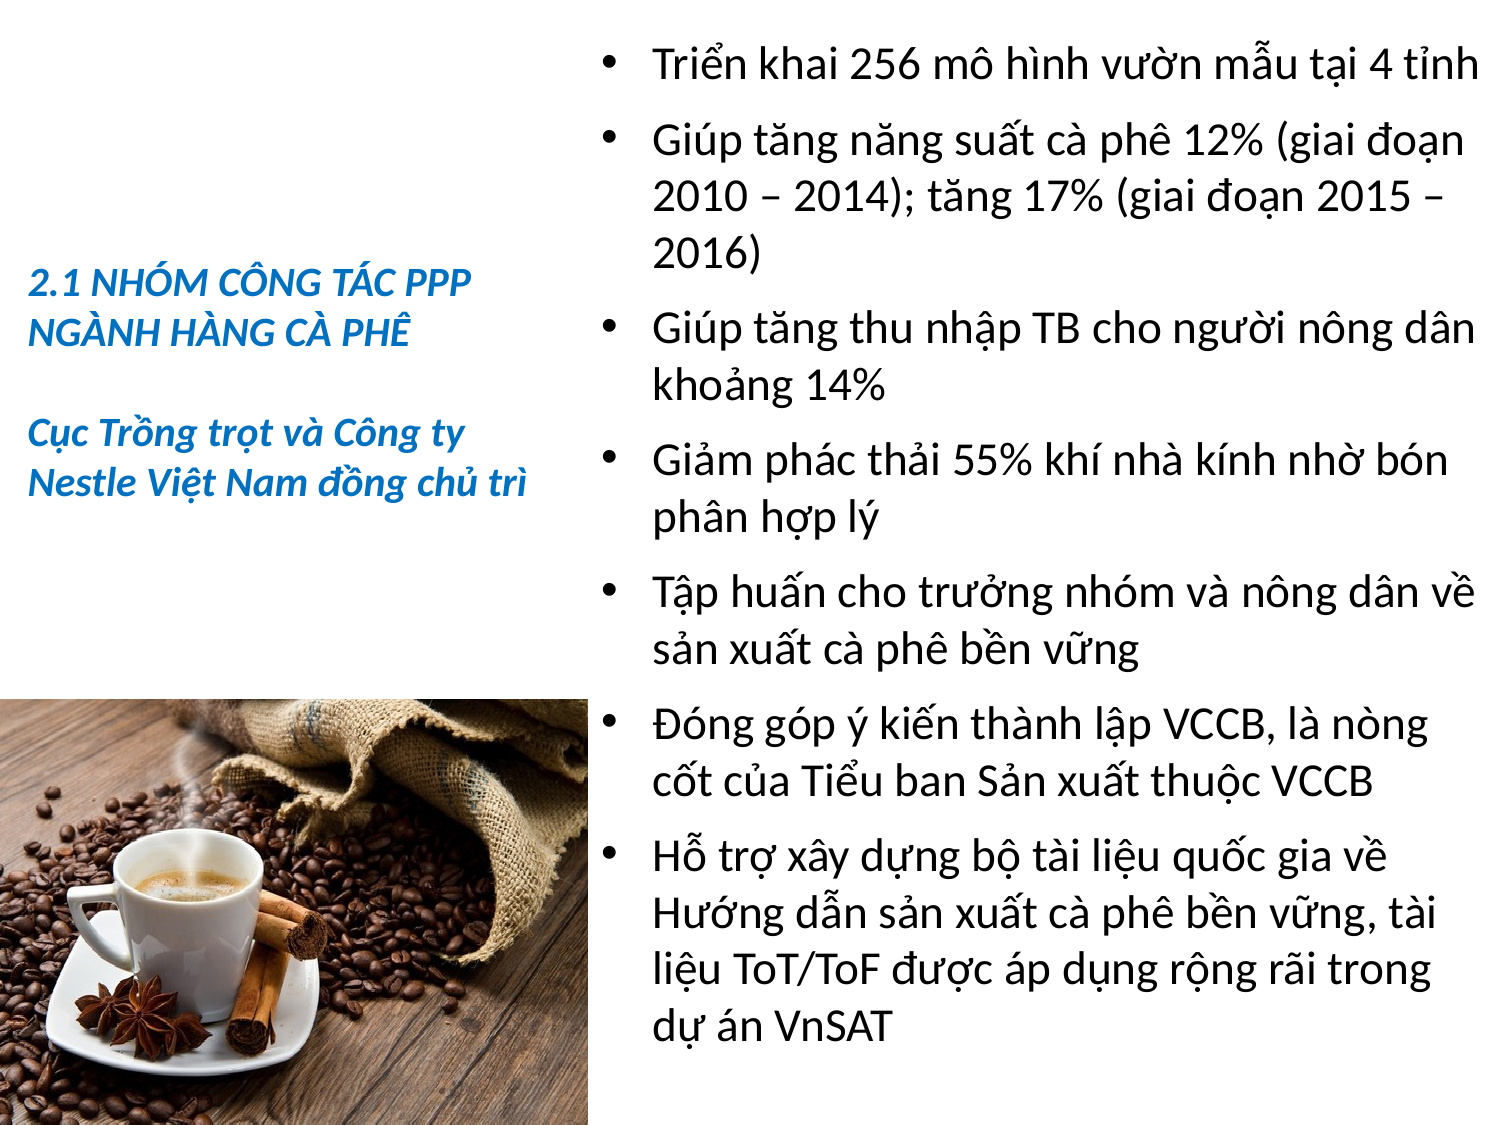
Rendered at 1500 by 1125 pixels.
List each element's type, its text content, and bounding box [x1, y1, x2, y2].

list Triển khai 256 mô hình vườn mẫu tại 4 tỉnh Giúp tăng năng suất cà phê 12% (giai đoạn 2010 – 2014); tăng 17% (giai đoạn 2015 – 2016) Giúp tăng thu nhập TB cho người nông dân khoảng 14% Giảm phác thải 55% khí nhà kính nhờ bón phân hợp lý Tập huấn cho trưởng nhóm và nông dân về sản xuất cà phê bền vững Đóng góp ý kiến thành lập VCCB, là nòng cốt của Tiểu ban Sản xuất thuộc VCCB Hỗ trợ xây dựng bộ tài liệu quốc gia về Hướng dẫn sản xuất cà phê bền vững, tài liệu ToT/ToF được áp dụng rộng rãi trong dự án VnSAT [586, 24, 1500, 1125]
picture [0, 699, 588, 1125]
title 2.1 NHÓM CÔNG TÁC PPP NGÀNH HÀNG CÀ PHÊ Cục Trồng trọt và Công ty Nestle Việt Nam đồng chủ trì [12, 162, 569, 563]
